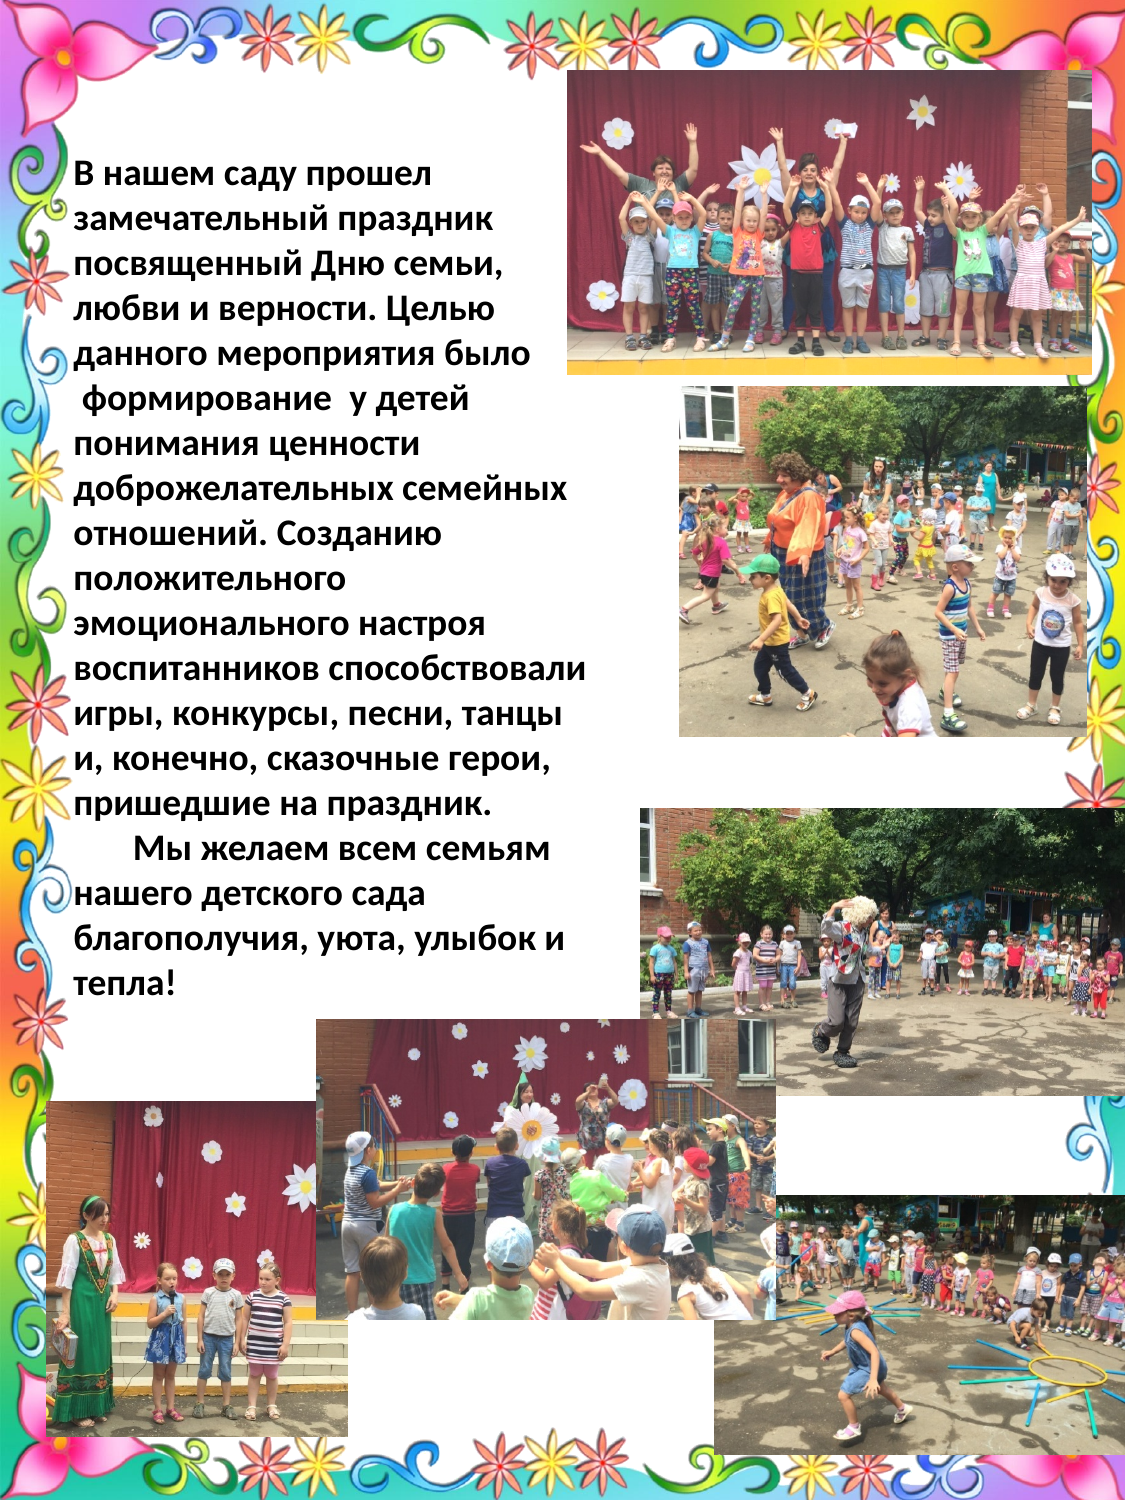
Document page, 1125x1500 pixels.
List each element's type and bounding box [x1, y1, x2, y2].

text_box [0, 0, 1125, 1500]
